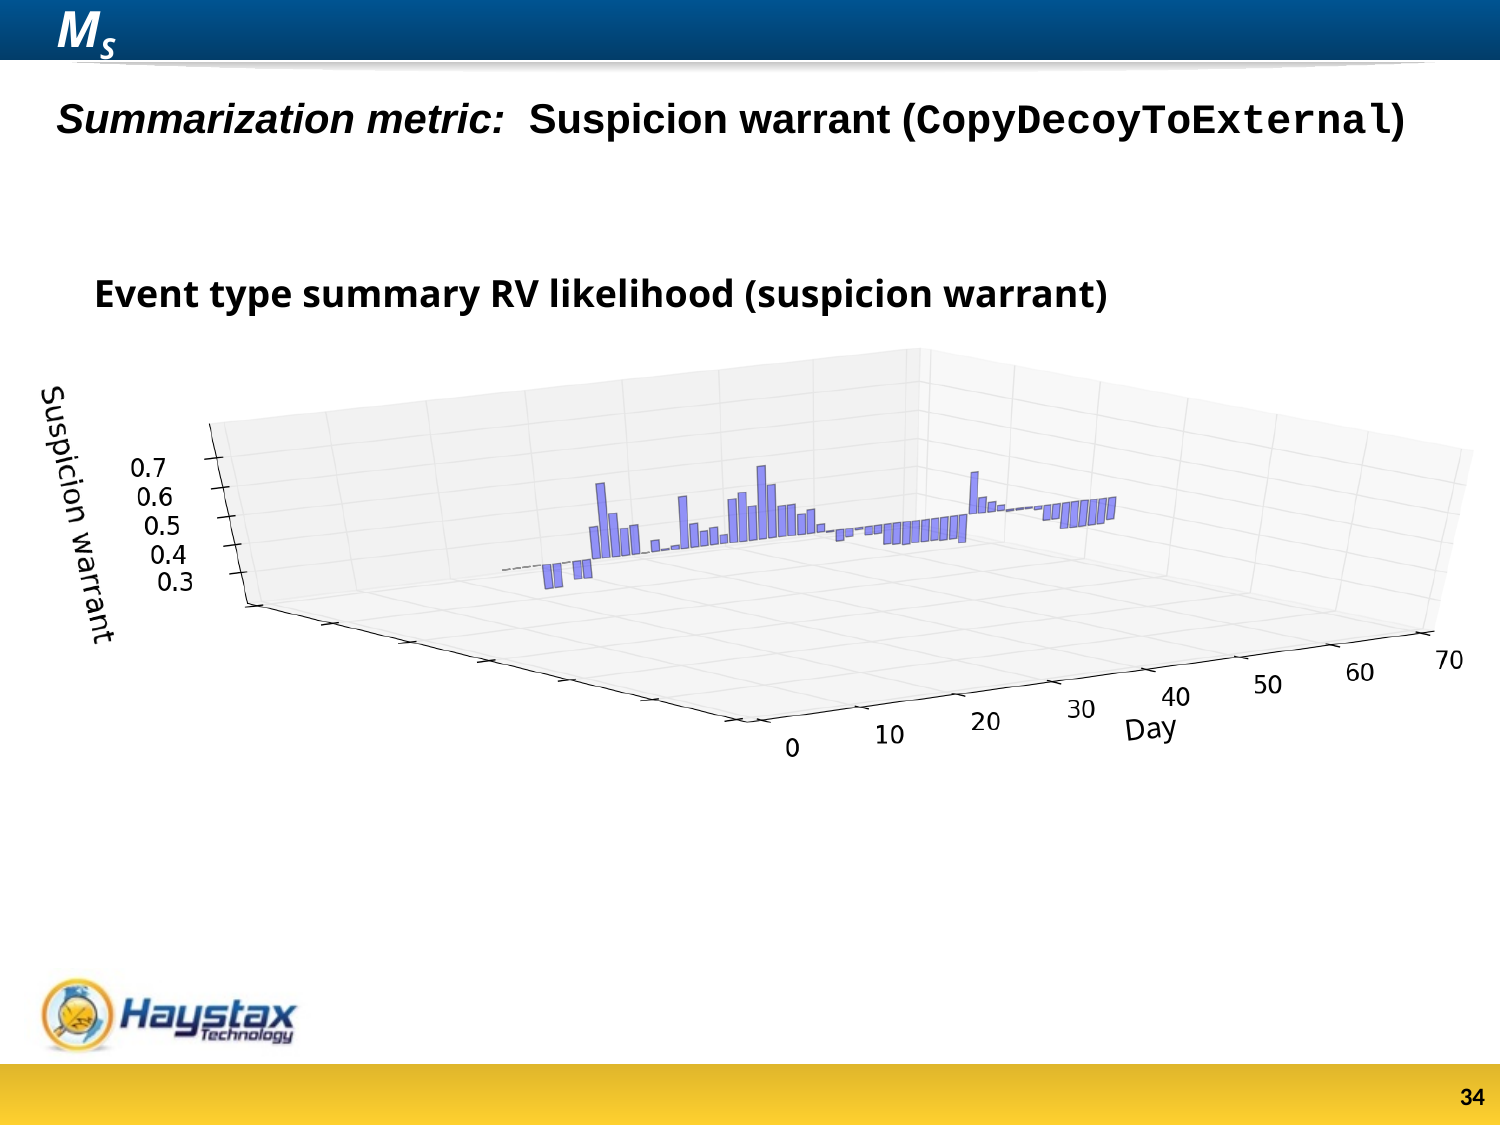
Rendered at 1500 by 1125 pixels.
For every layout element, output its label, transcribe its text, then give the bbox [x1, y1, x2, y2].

title Summarization metric: Suspicion warrant (CopyDecoyToExternal) [41, 100, 1462, 172]
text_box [12, 262, 1500, 793]
picture [24, 968, 315, 1062]
text_box MS [41, 0, 1462, 100]
